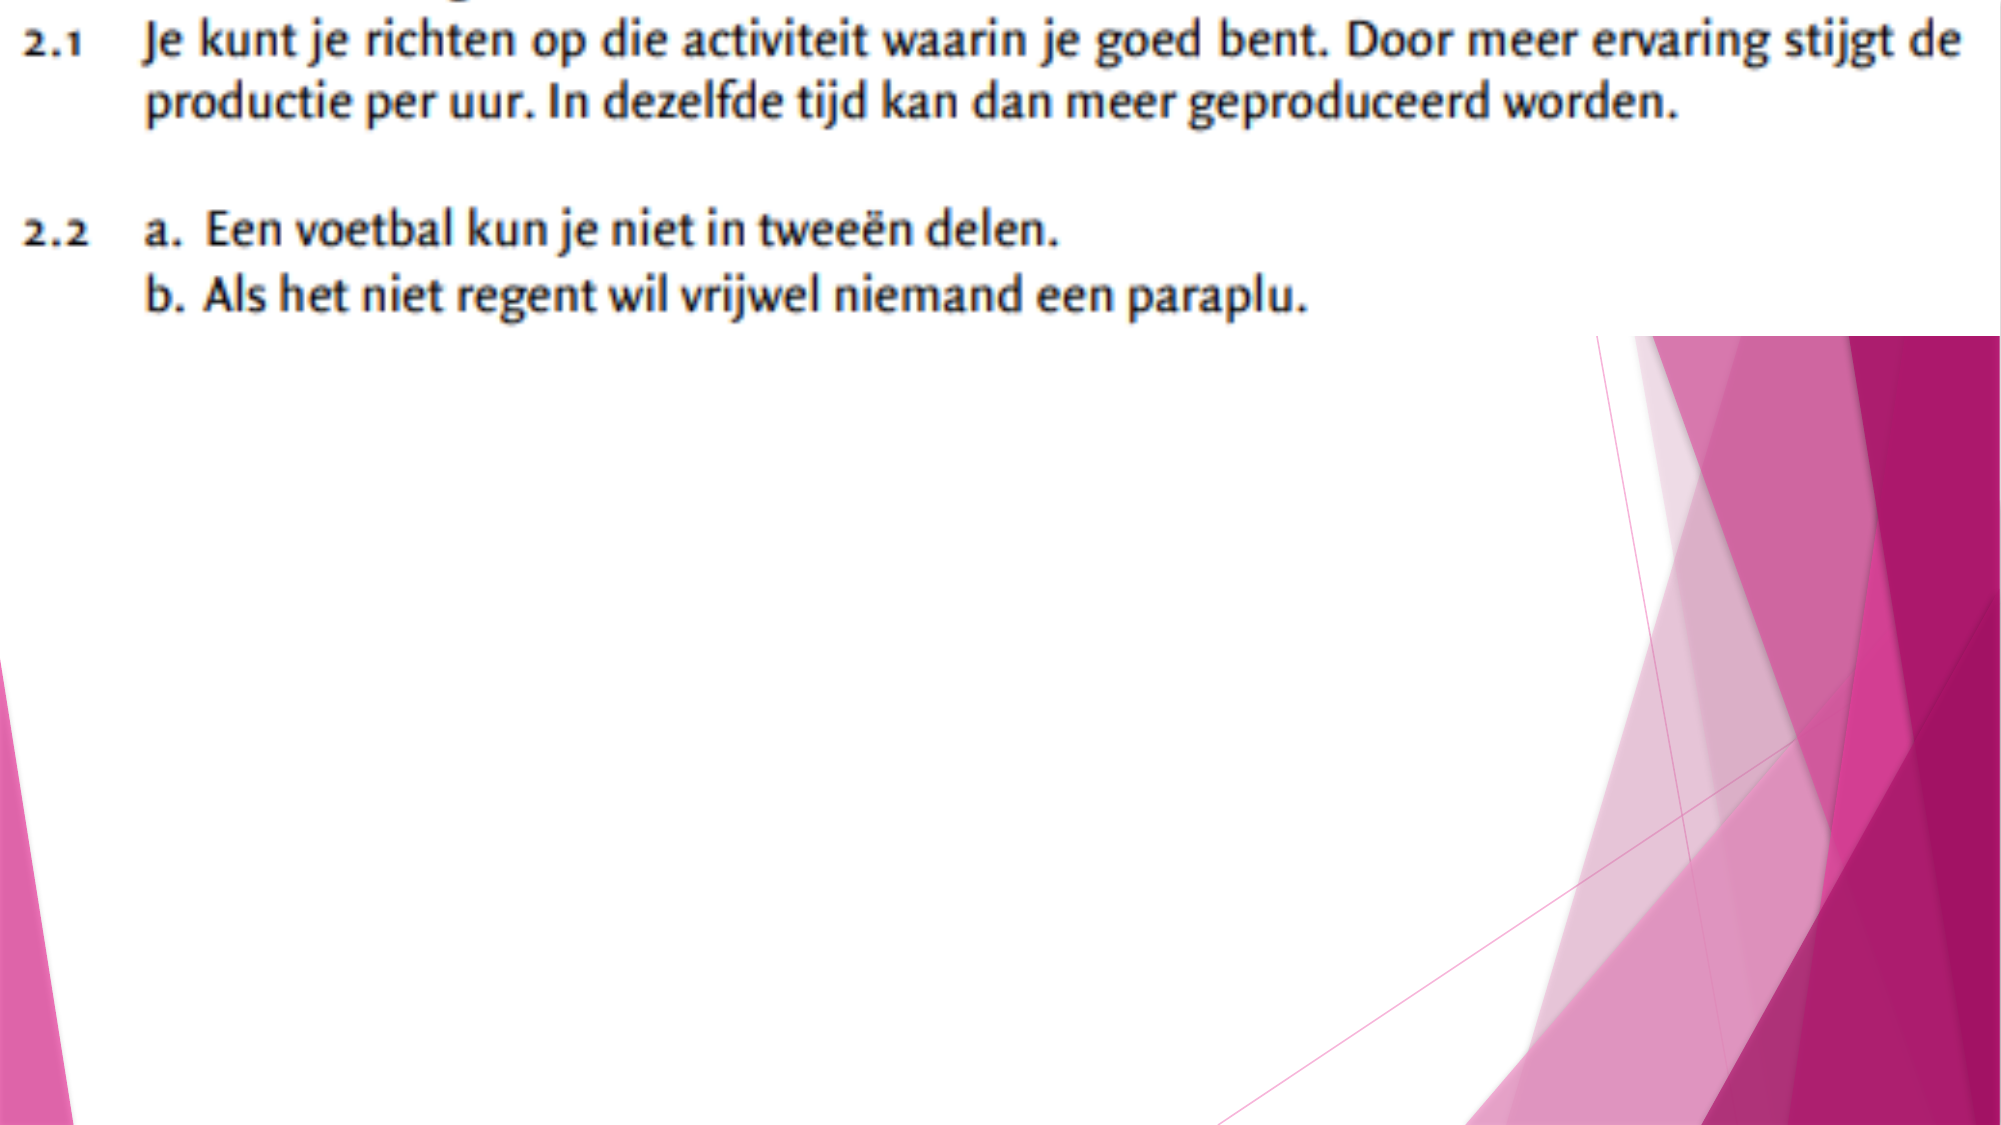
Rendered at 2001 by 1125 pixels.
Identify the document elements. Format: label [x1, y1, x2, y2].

picture [0, 0, 2000, 337]
